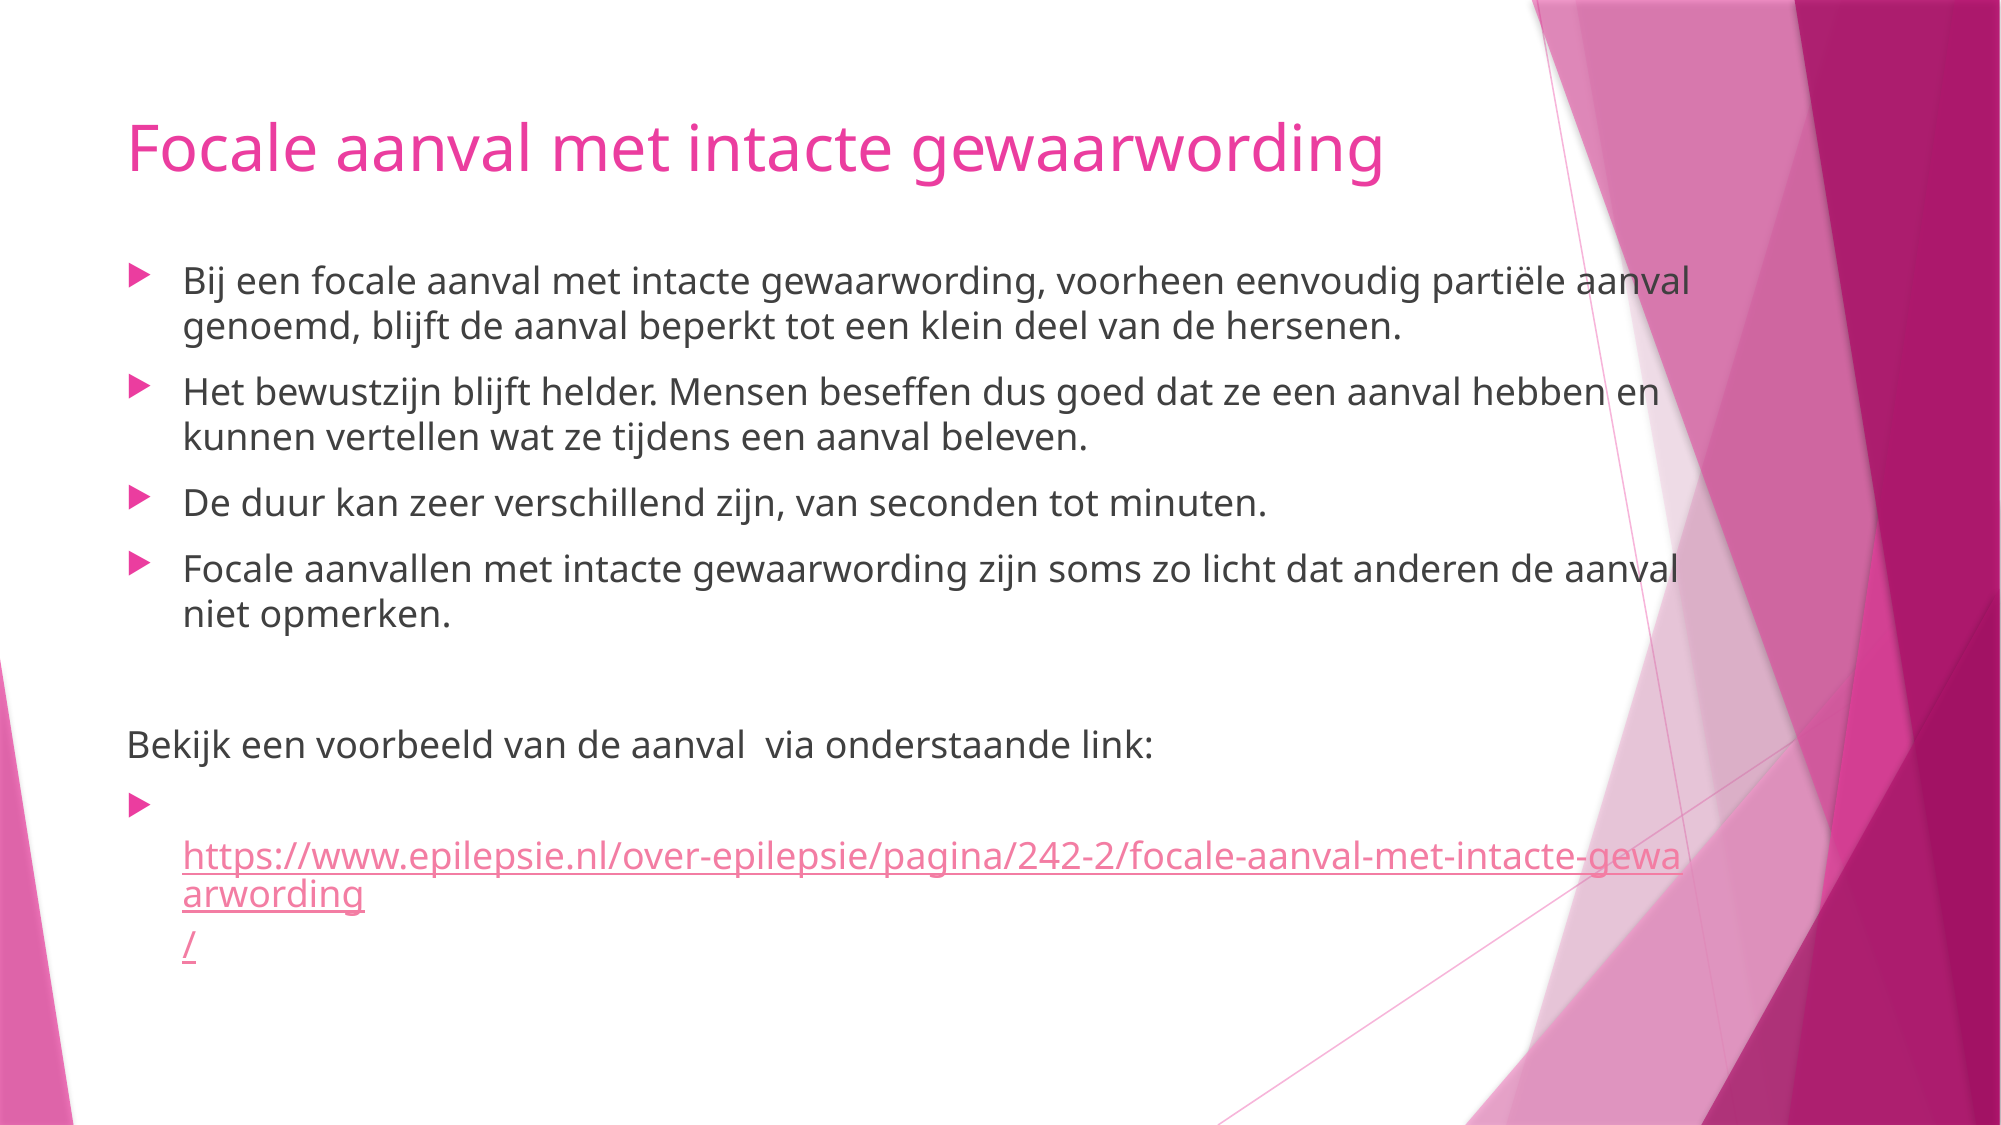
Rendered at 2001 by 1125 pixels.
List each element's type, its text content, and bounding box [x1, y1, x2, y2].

title Focale aanval met intacte gewaarwording [111, 99, 1522, 249]
list Bij een focale aanval met intacte gewaarwording, voorheen eenvoudig partiële aanval genoemd, blijft de aanval beperkt tot een klein deel van de hersenen. Het bewustzijn blijft helder. Mensen beseffen dus goed dat ze een aanval hebben en kunnen vertellen wat ze tijdens een aanval beleven. De duur kan zeer verschillend zijn, van seconden tot minuten. Focale aanvallen met intacte gewaarwording zijn soms zo licht dat anderen de aanval niet opmerken. Bekijk een voorbeeld van de aanval via onderstaande link: https://www.epilepsie.nl/over-epilepsie/pagina/242-2/focale-aanval-met-intacte-gewaarwording/ [111, 249, 1712, 1029]
